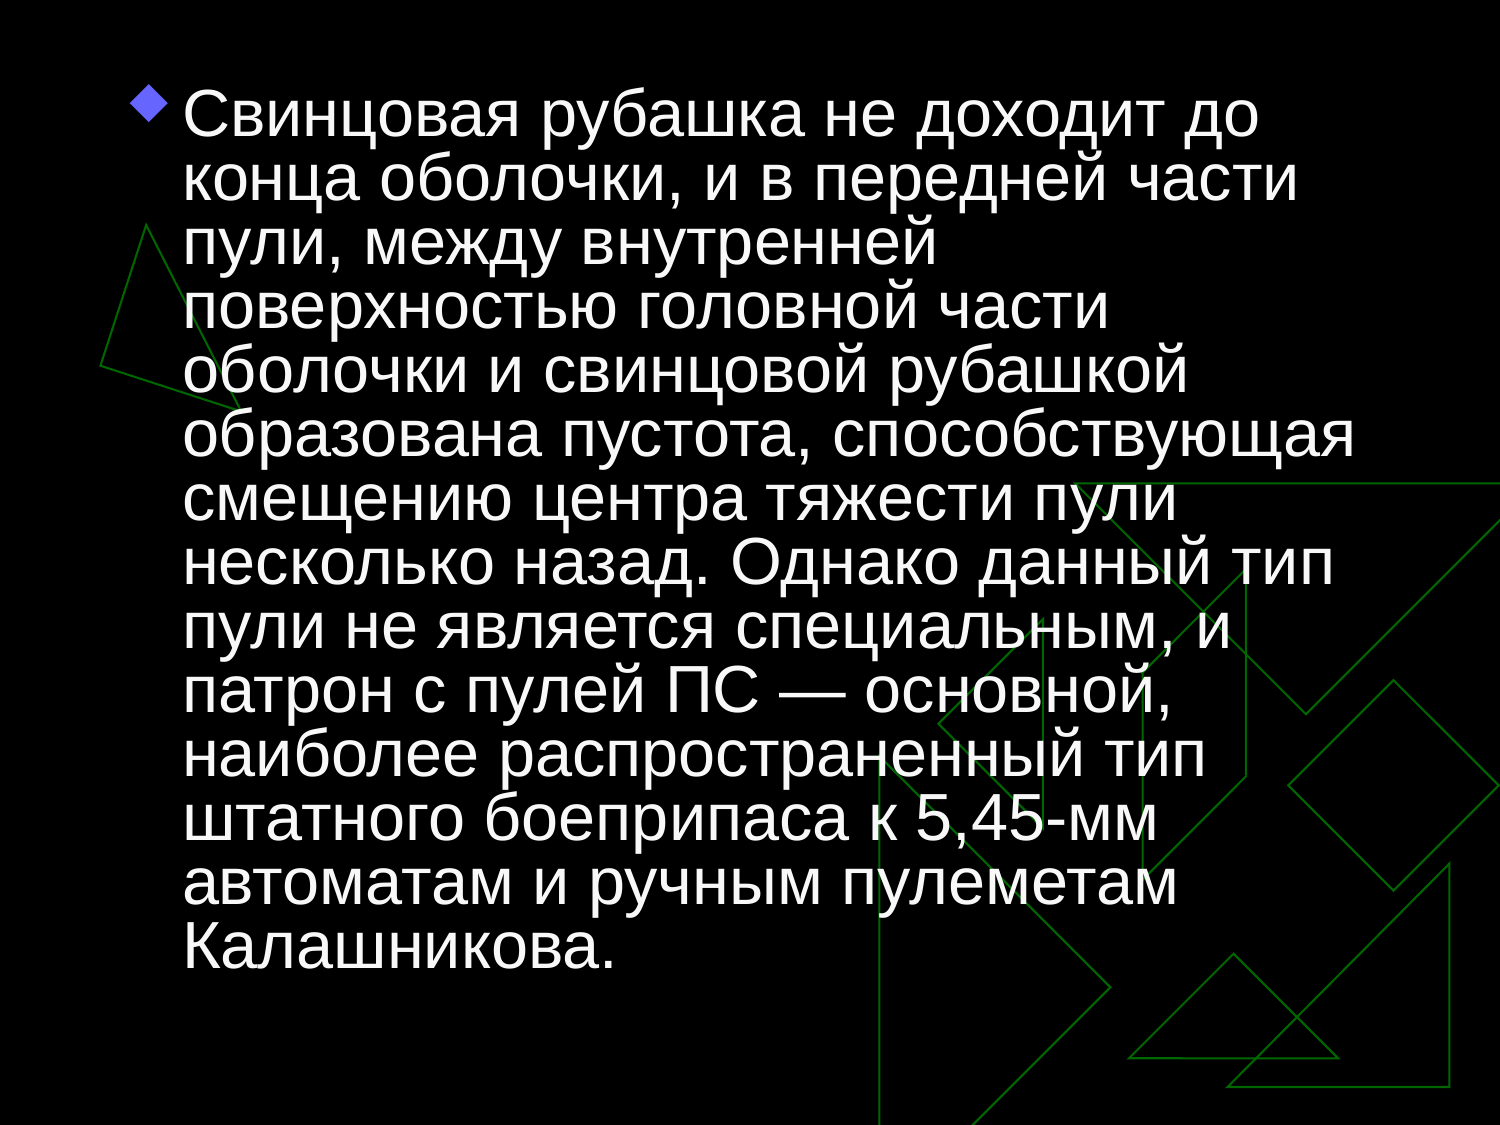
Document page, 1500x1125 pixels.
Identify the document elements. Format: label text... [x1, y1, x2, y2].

list Свинцовая рубашка не доходит до конца оболочки, и в передней части пули, между внутренней поверхностью головной части оболочки и свинцовой рубашкой образована пустота, способствующая смещению центра тяжести пули несколько назад. Однако данный тип пули не является специальным, и патрон с пулей ПС — основной, наиболее распространенный тип штатного боеприпаса к 5,45-мм автоматам и ручным пулеметам Калашникова. [110, 78, 1395, 1024]
